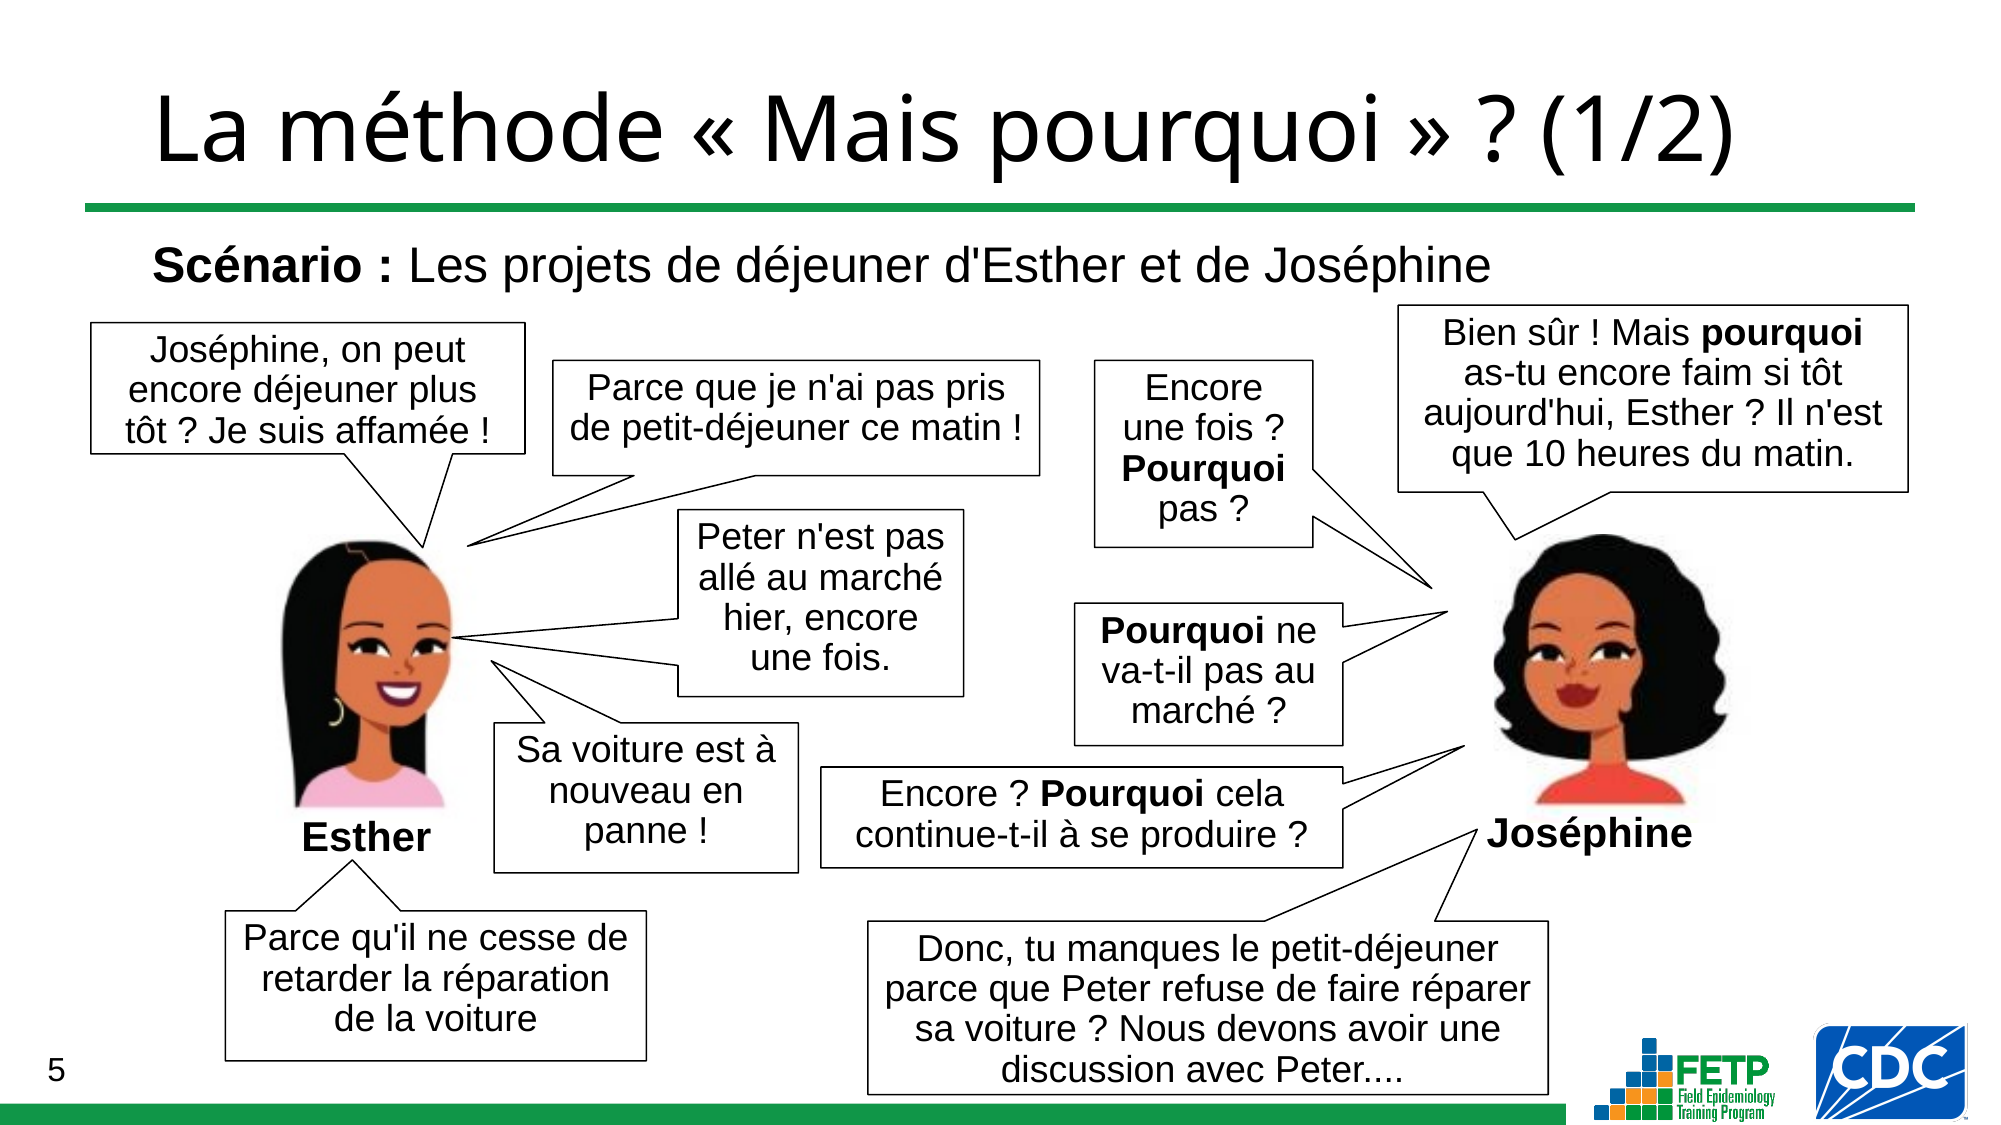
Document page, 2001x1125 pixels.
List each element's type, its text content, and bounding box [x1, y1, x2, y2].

text_box Joséphine, on peut encore déjeuner plus tôt ? Je suis affamée ! [90, 322, 526, 533]
text_box Sa voiture est à nouveau en panne ! [494, 664, 799, 873]
text_box Encore ? Pourquoi cela continue-t-il à se produire ? [820, 745, 1465, 868]
text_box Parce que je n'ai pas pris de petit-déjeuner ce matin ! [495, 360, 1040, 539]
text_box Donc, tu manques le petit-déjeuner parce que Peter refuse de faire réparer sa voiture ? Nous devons avoir une discussion avec Peter.... [867, 838, 1549, 1095]
title La méthode « Mais pourquoi » ? (1/2) [137, 75, 1863, 207]
text_box Encore une fois ? Pourquoi pas ? [1094, 360, 1432, 589]
text_box Pourquoi ne va-t-il pas au marché ? [1074, 603, 1448, 746]
picture [1493, 534, 1754, 823]
text_box Joséphine [1455, 797, 1724, 863]
text_box Peter n'est pas allé au marché hier, encore une fois. [499, 509, 964, 697]
picture [275, 534, 495, 823]
text_box Parce qu'il ne cesse de retarder la réparation de la voiture [225, 868, 647, 1061]
text_box Bien sûr ! Mais pourquoi as-tu encore faim si tôt aujourd'hui, Esther ? Il n'est que 10 heures du matin. [1398, 305, 1909, 533]
text_box Esther [274, 830, 458, 868]
list Scénario : Les projets de déjeuner d'Esther et de Joséphine [137, 224, 1863, 312]
picture [1813, 1023, 1968, 1122]
picture [1594, 1038, 1775, 1122]
